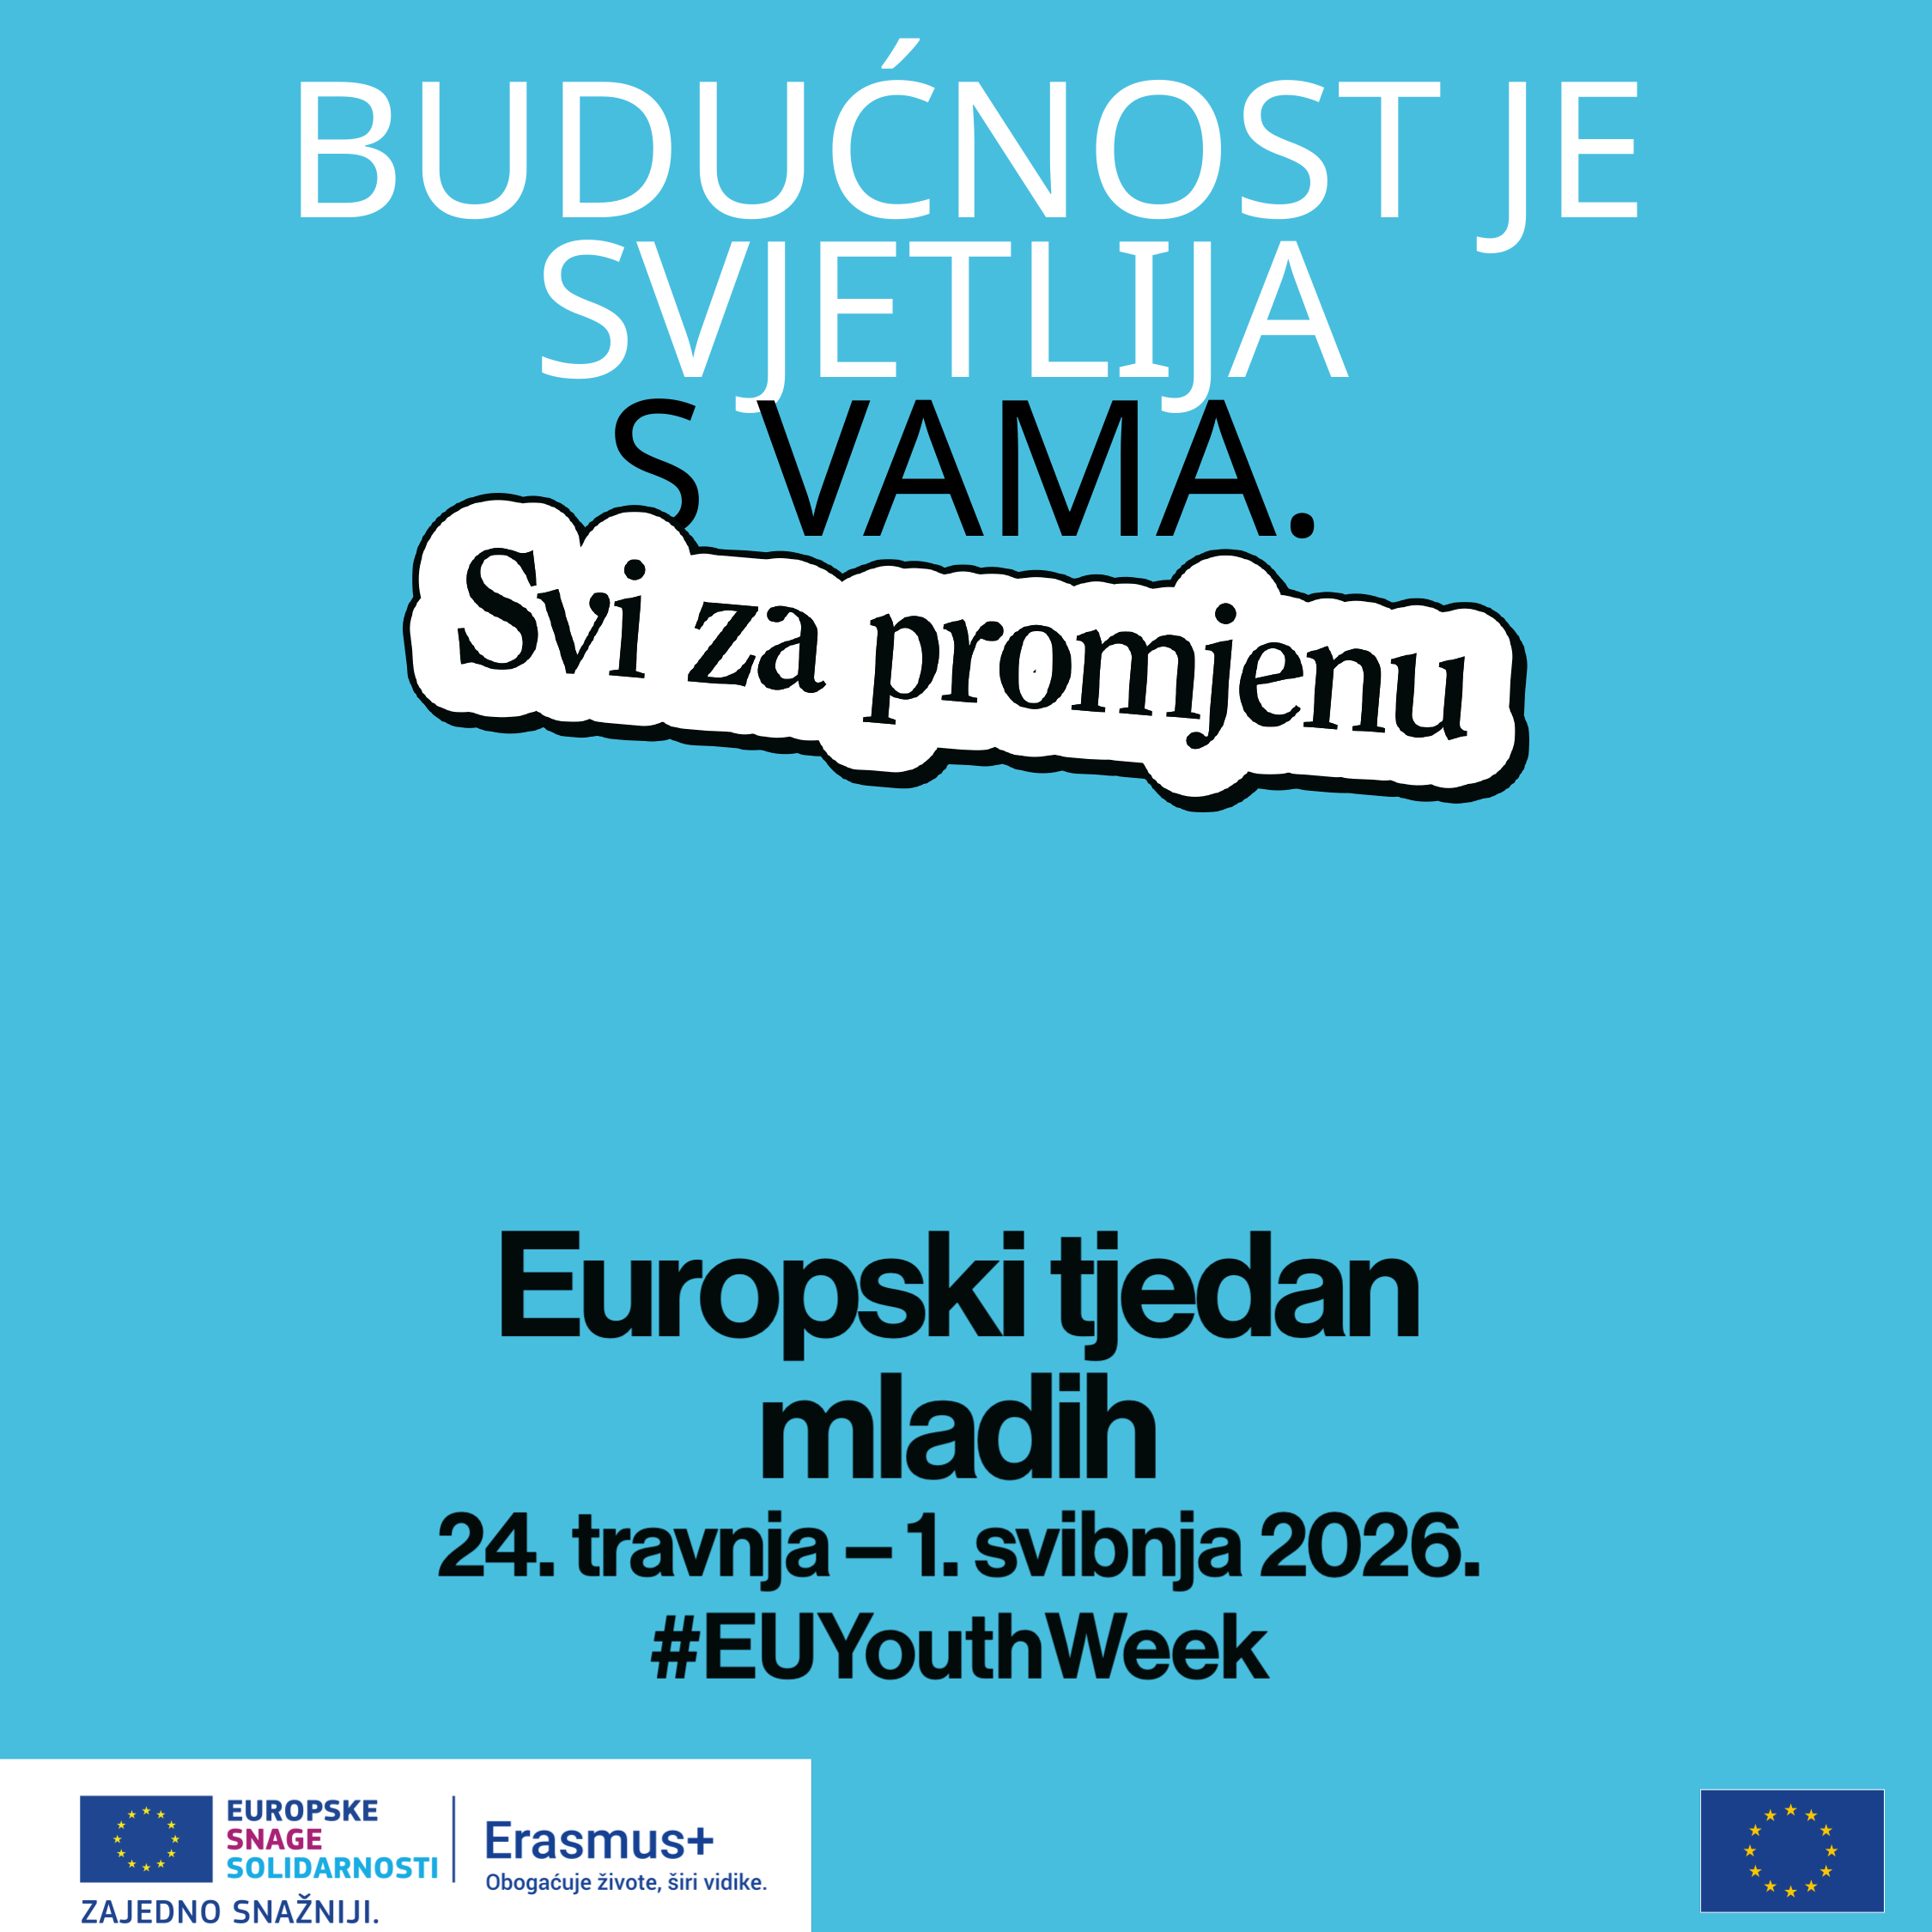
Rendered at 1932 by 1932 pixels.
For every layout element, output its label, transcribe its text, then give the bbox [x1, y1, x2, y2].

text_box BUDUĆNOST JE SVJETLIJA S VAMA. [255, 86, 1677, 573]
picture [403, 492, 1529, 812]
picture [0, 1210, 1885, 1932]
